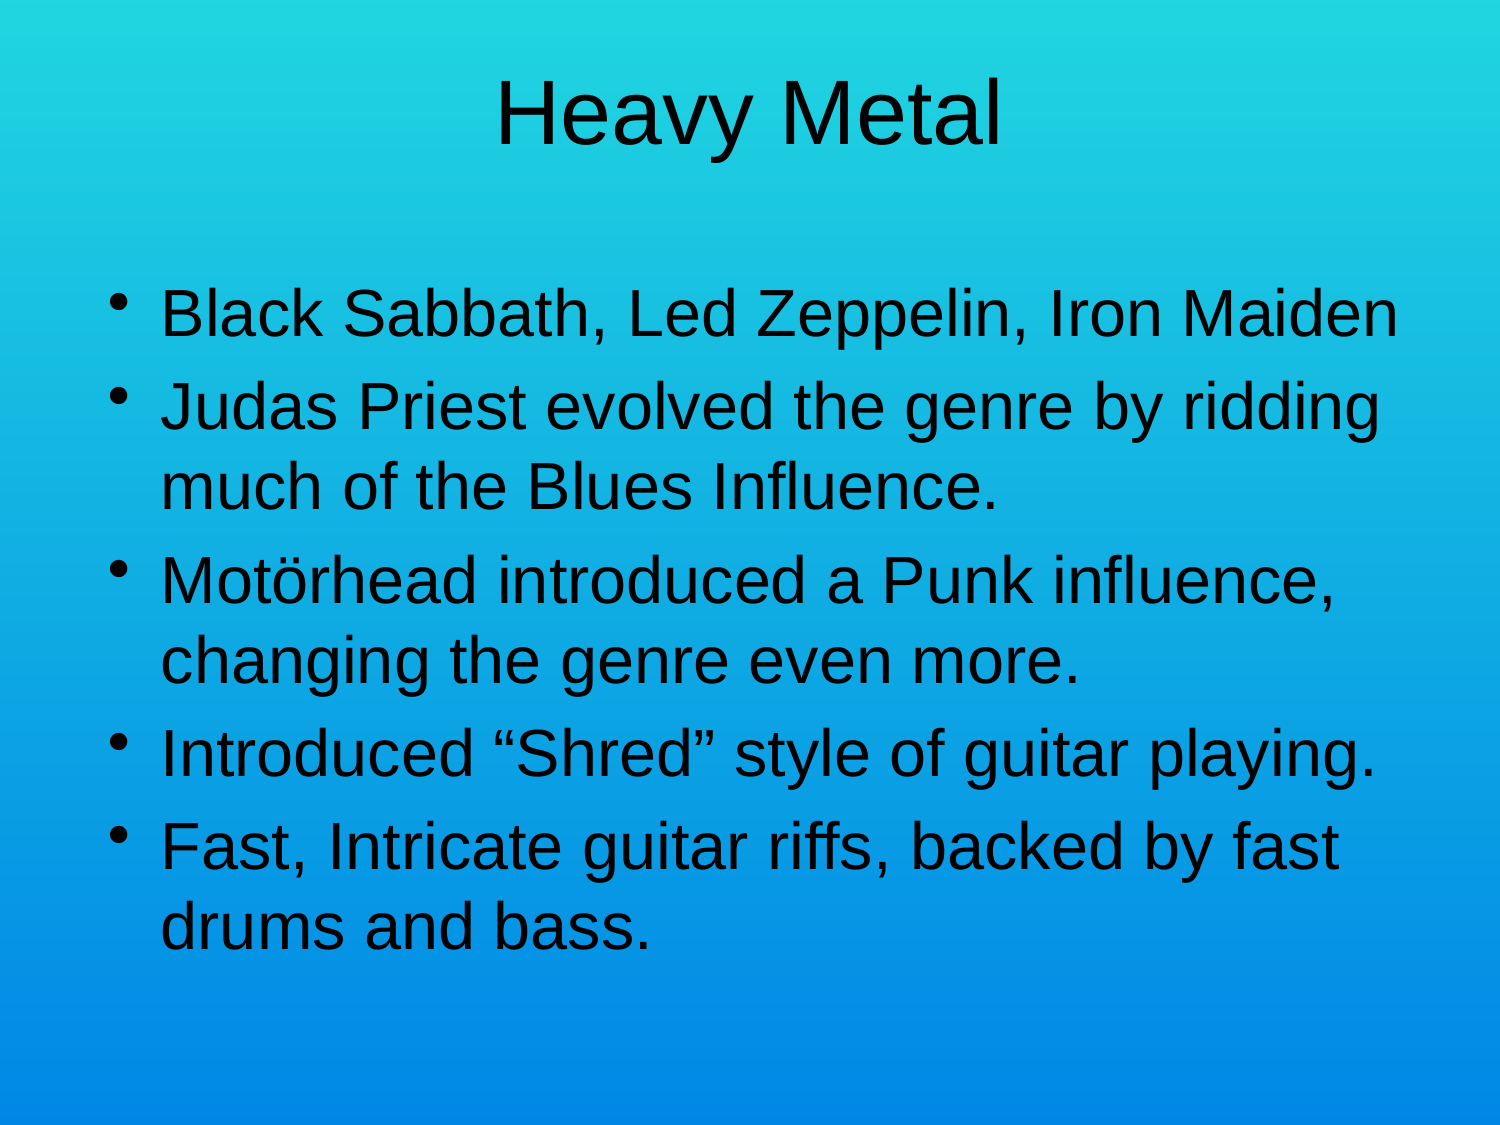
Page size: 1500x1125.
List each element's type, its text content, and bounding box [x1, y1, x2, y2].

title Heavy Metal [74, 44, 1426, 249]
list Black Sabbath, Led Zeppelin, Iron Maiden Judas Priest evolved the genre by ridding much of the Blues Influence. Motörhead introduced a Punk influence, changing the genre even more. Introduced “Shred” style of guitar playing. Fast, Intricate guitar riffs, backed by fast drums and bass. [74, 262, 1426, 971]
